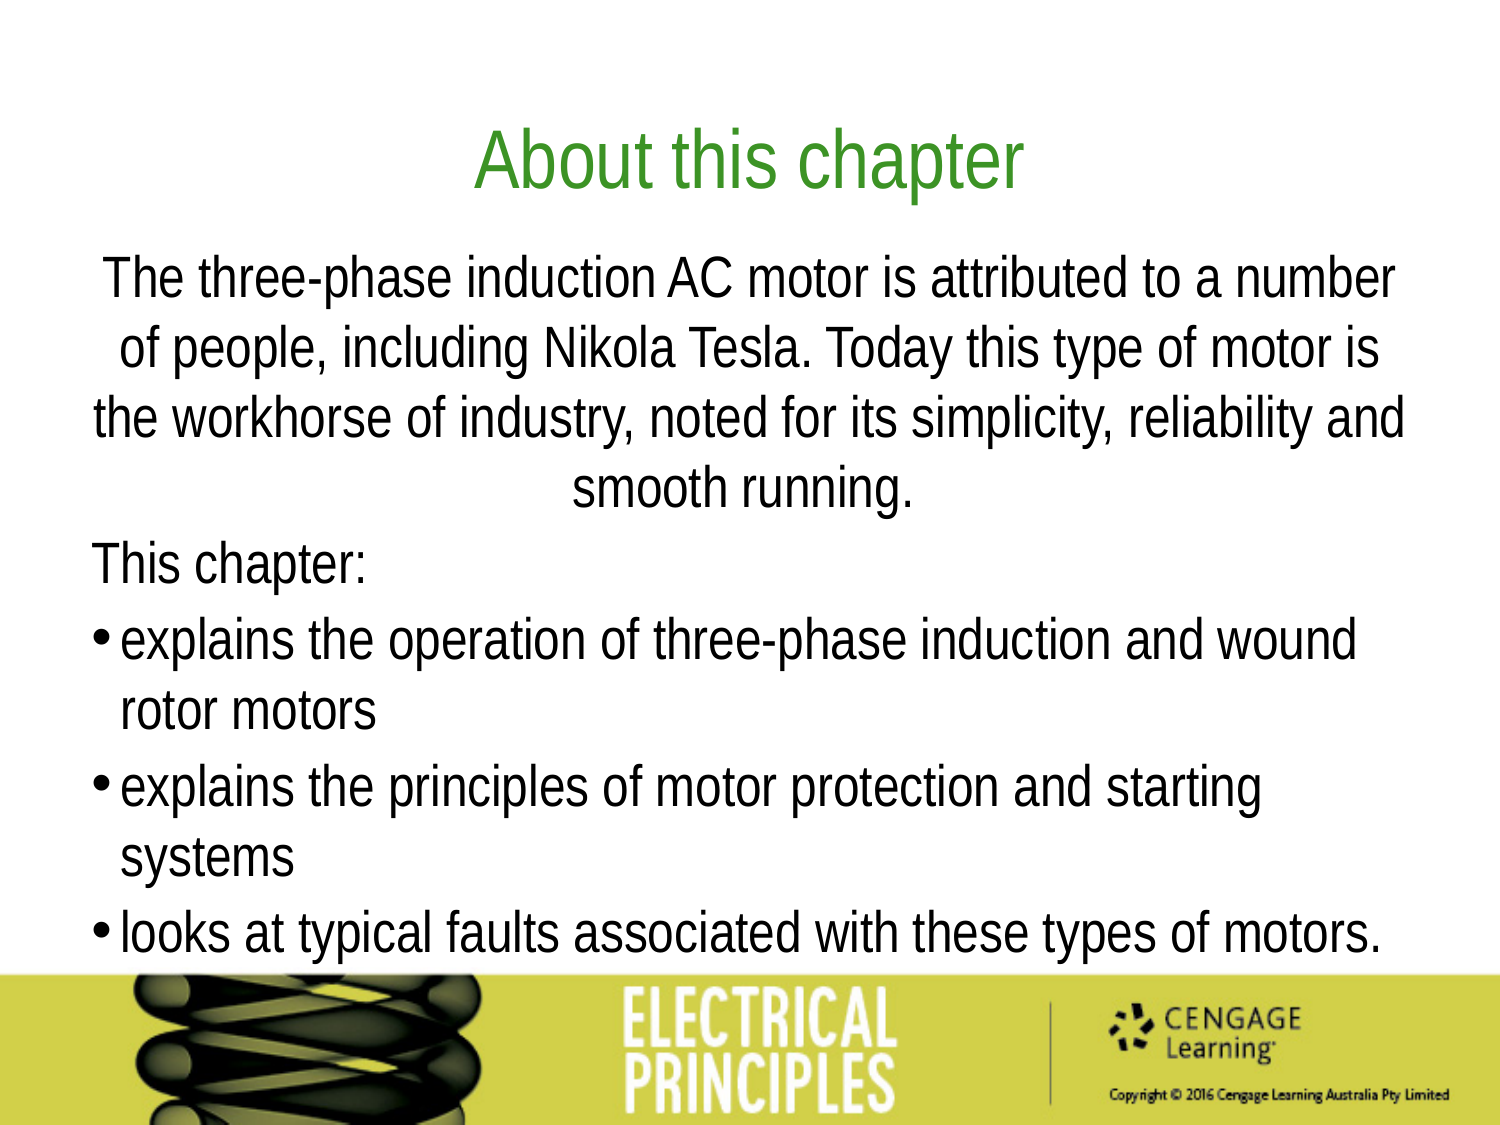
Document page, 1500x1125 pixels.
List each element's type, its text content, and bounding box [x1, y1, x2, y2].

text_box The three-phase induction AC motor is attributed to a number of people, including Nikola Tesla. Today this type of motor is the workhorse of industry, noted for its simplicity, reliability and smooth running. This chapter: explains the operation of three-phase induction and wound rotor motors explains the principles of motor protection and starting systems looks at typical faults associated with these types of motors. [76, 231, 1424, 972]
title About this chapter [0, 0, 1500, 207]
picture [0, 207, 1500, 1125]
